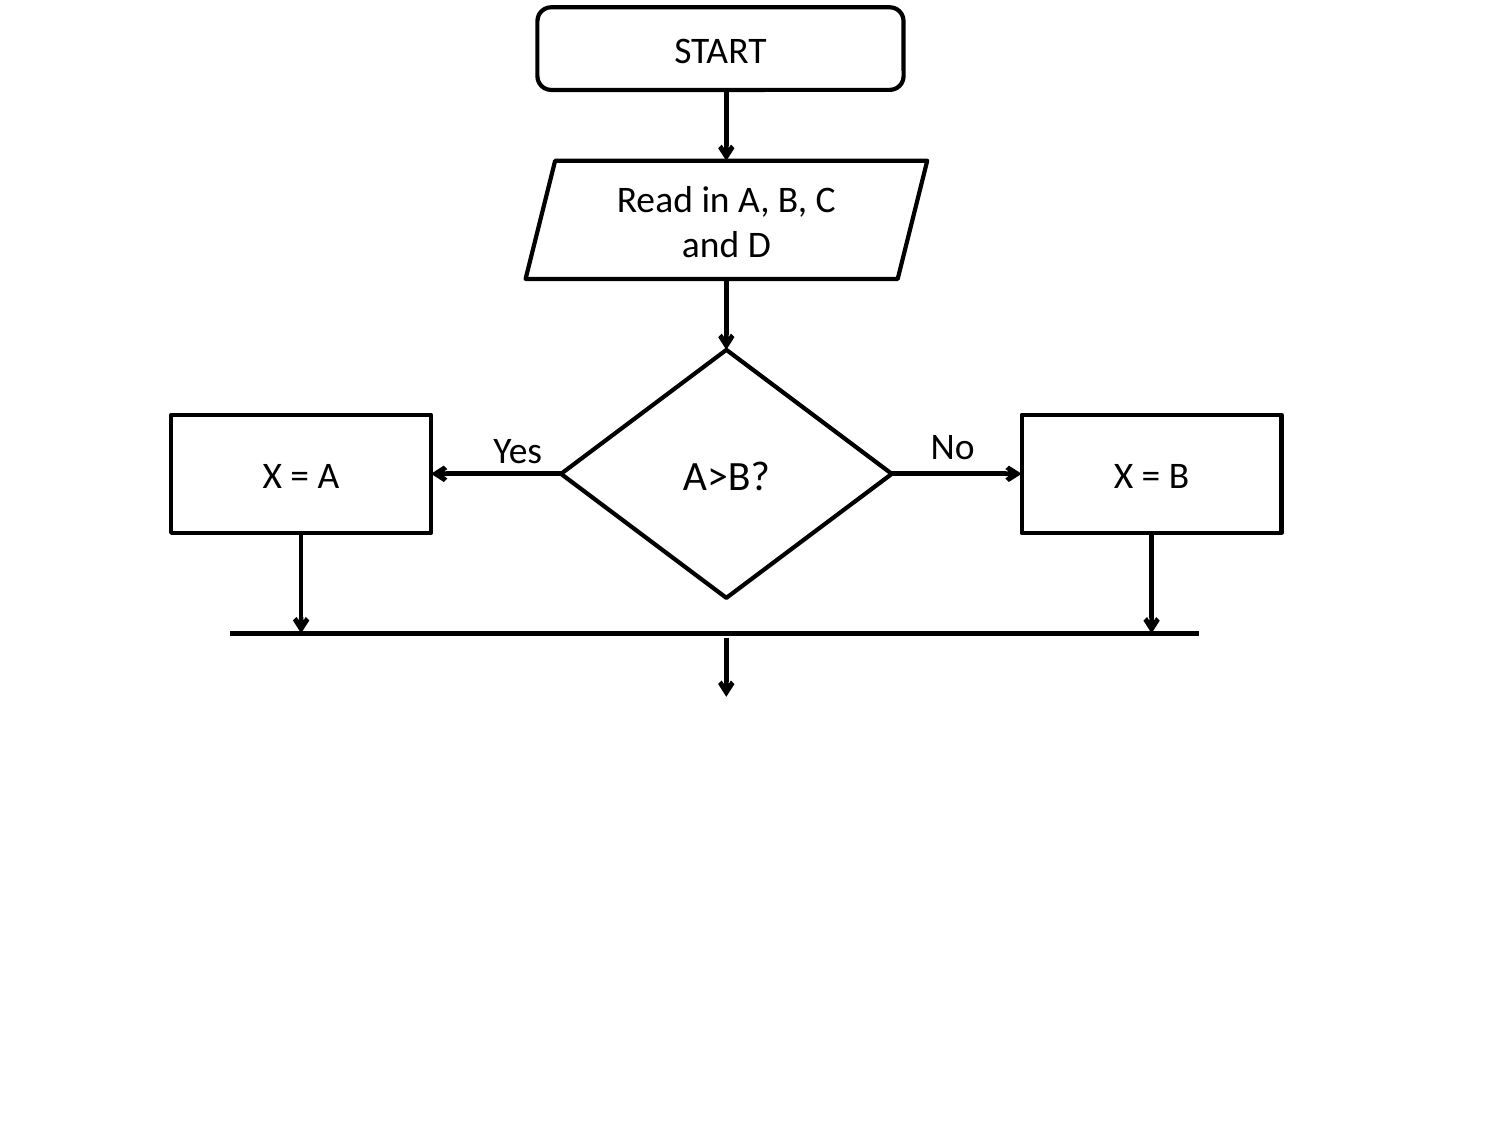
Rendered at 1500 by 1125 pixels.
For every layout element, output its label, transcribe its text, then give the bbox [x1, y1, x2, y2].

text_box X = B [1020, 413, 1284, 535]
text_box No [915, 414, 990, 473]
text_box Read in A, B, C and D [523, 158, 930, 282]
text_box Yes [478, 419, 558, 473]
text_box X = A [169, 413, 433, 535]
text_box A>B? [561, 349, 892, 600]
text_box START [535, 5, 906, 93]
